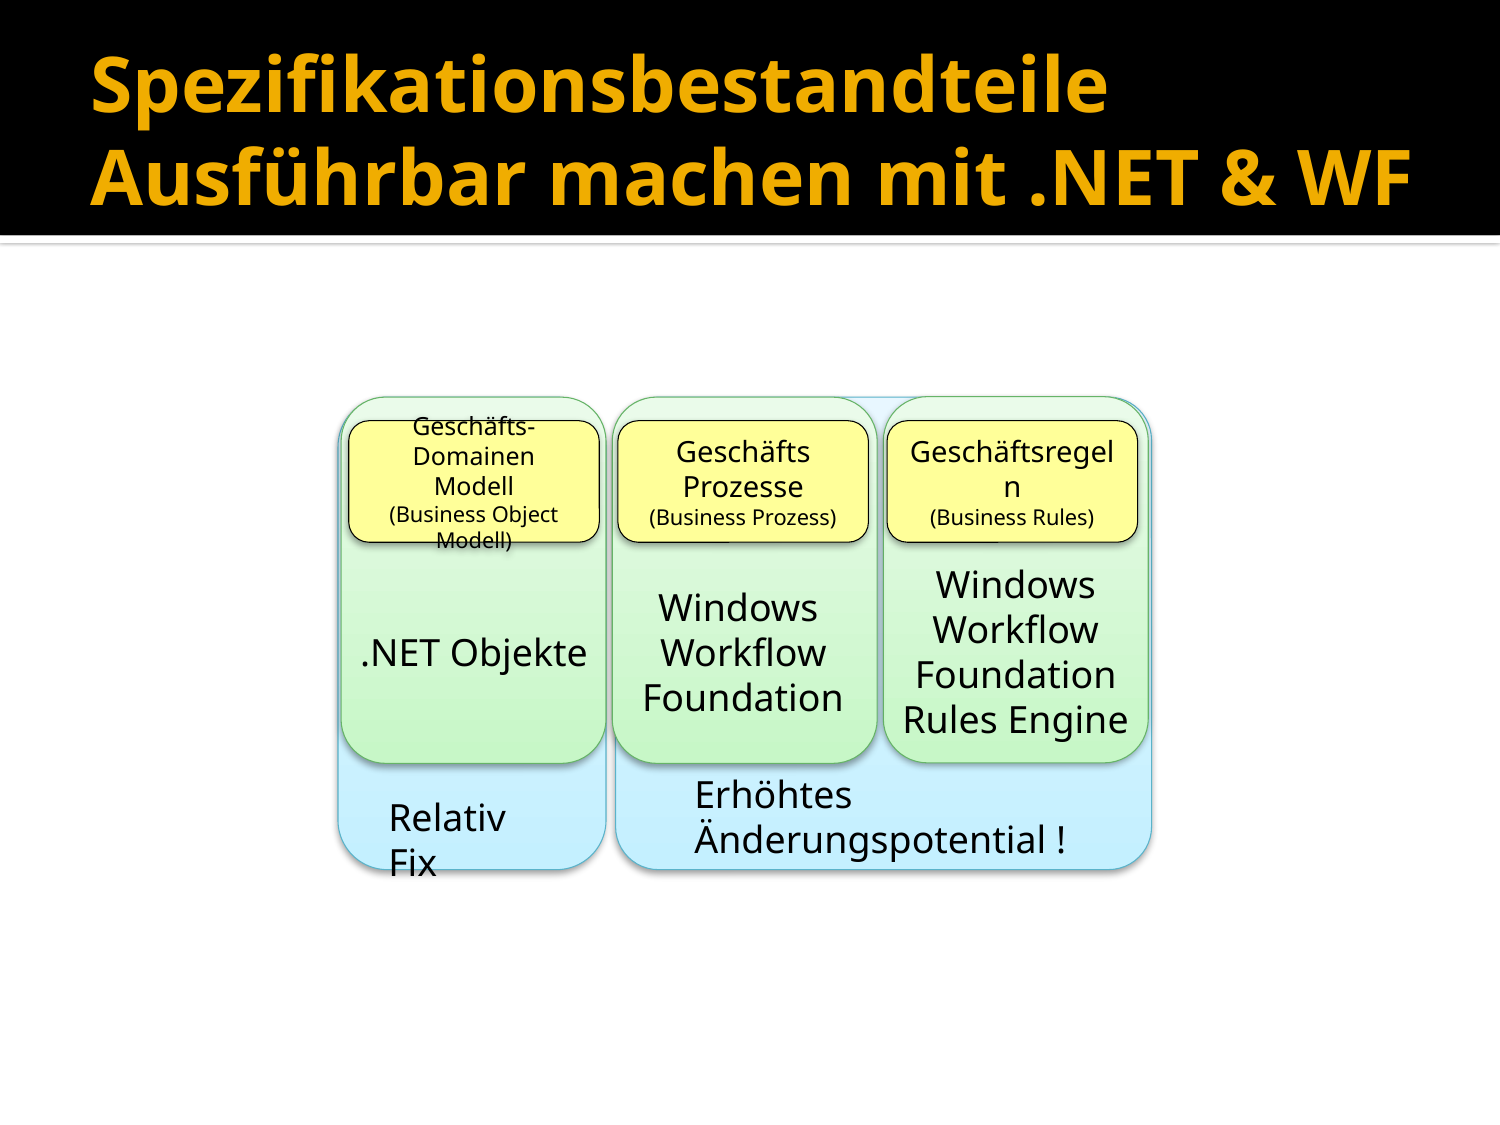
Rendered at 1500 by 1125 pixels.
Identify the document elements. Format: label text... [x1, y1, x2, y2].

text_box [615, 769, 1152, 870]
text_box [612, 397, 878, 764]
title Spezifikationsbestandteile Ausführbar machen mit .NET & WF [75, 25, 1425, 231]
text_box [337, 767, 606, 870]
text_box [883, 396, 1149, 763]
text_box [341, 397, 606, 764]
